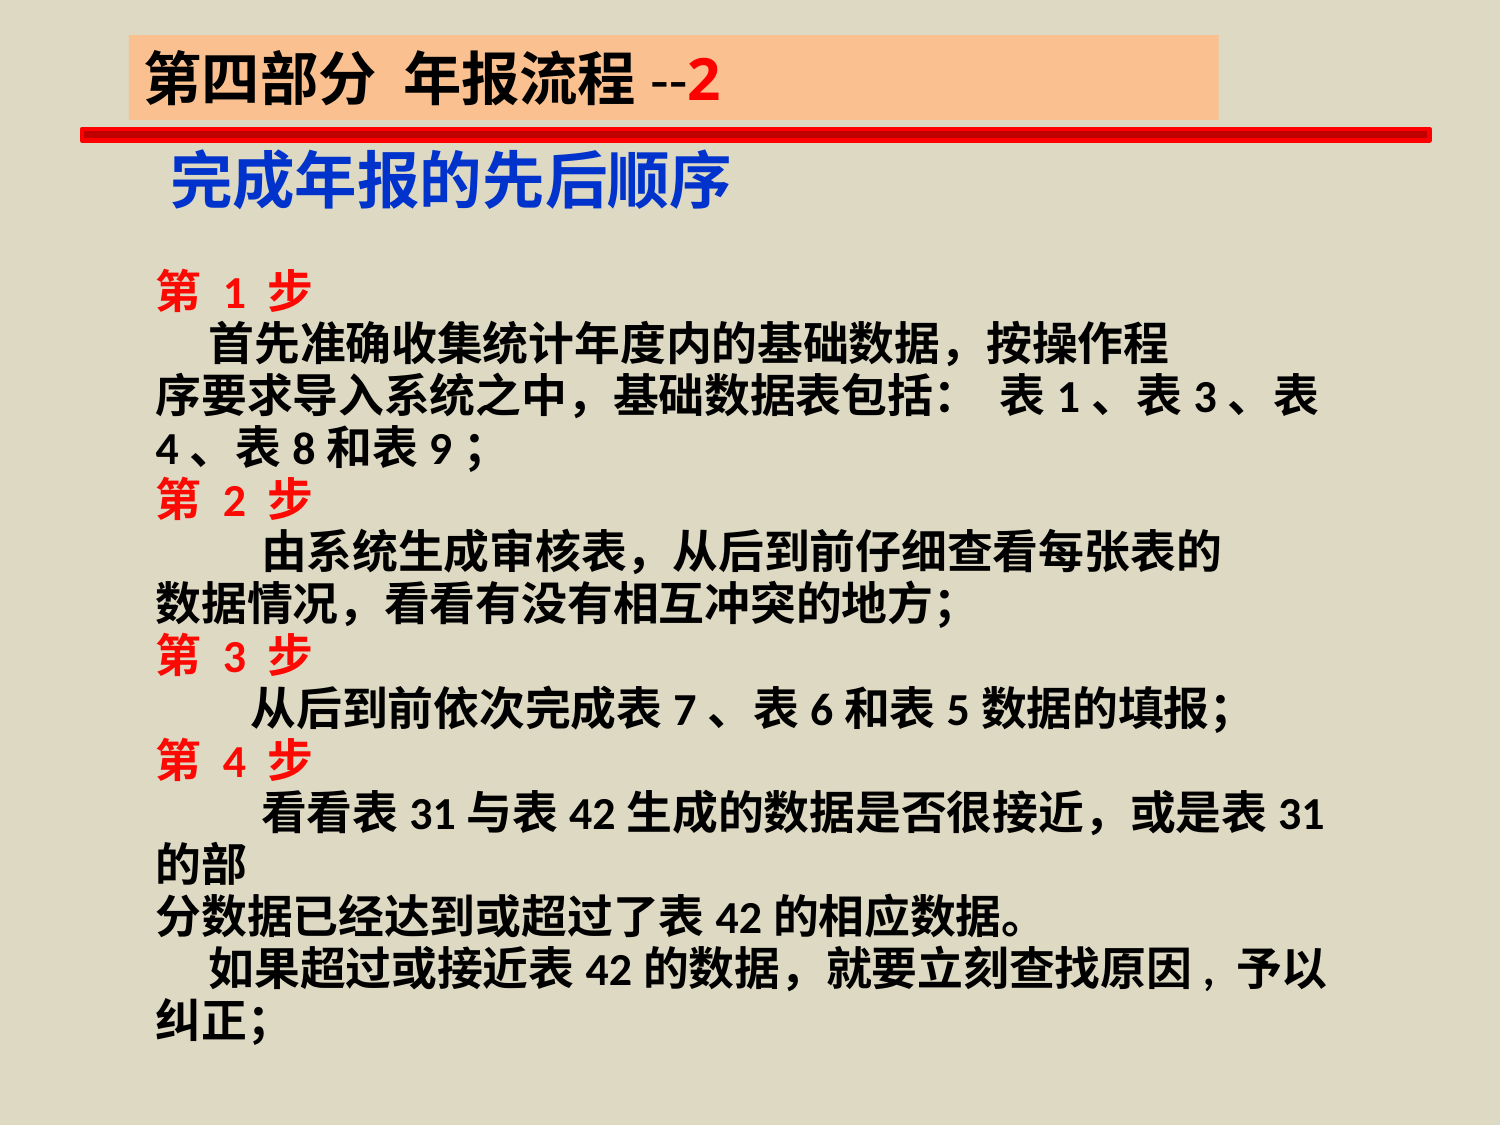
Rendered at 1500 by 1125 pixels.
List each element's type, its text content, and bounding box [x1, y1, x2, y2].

text_box [80, 127, 187, 143]
text_box 第四部分 年报流程--2 [128, 35, 1219, 120]
text_box 完成年报的先后顺序 [123, 137, 880, 218]
text_box [880, 127, 1432, 143]
text_box 第 1 步 首先准确收集统计年度内的基础数据，按操作程 序要求导入系统之中，基础数据表包括： 表1、表3、表4、表8和表9； 第 2 步 由系统生成审核表，从后到前仔细查看每张表的 数据情况，看看有没有相互冲突的地方； 第 3 步 从后到前依次完成表7、表6和表5数据的填报； 第 4 步 看看表31与表42生成的数据是否很接近，或是表31的部 分数据已经达到或超过了表42的相应数据。 如果超过或接近表42的数据，就要立刻查找原因, 予以 纠正； [140, 257, 1383, 1014]
text_box 全国普通高等学校科技统计年报培训教材 [187, 58, 1251, 142]
text_box [117, 292, 1383, 1032]
